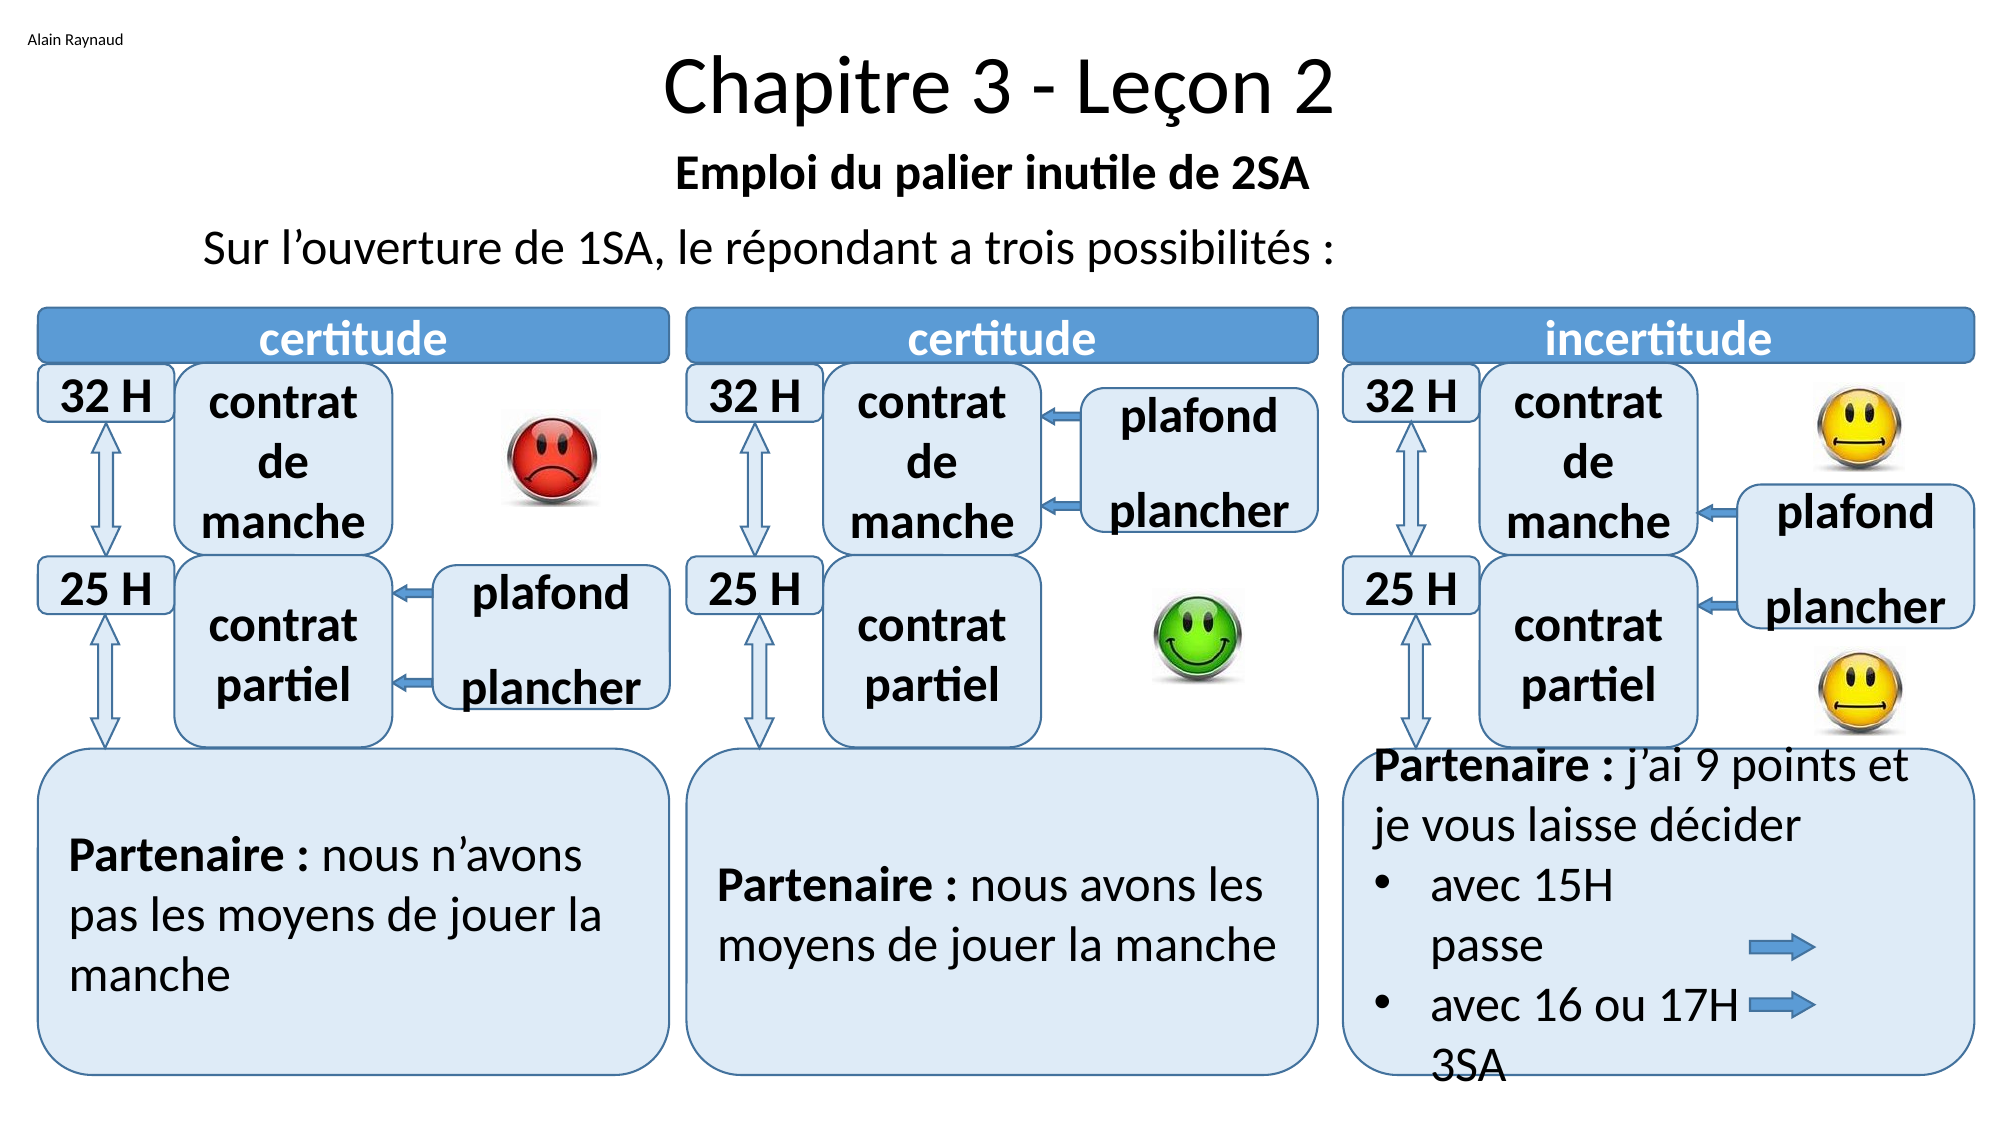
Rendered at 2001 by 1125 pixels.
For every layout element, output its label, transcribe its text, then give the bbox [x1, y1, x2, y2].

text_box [37, 362, 393, 555]
text_box certitude [36, 306, 671, 364]
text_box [393, 565, 670, 709]
picture [1814, 646, 1906, 736]
text_box incertitude [1341, 306, 1976, 364]
subtitle Emploi du palier inutile de 2SA Sur l’ouverture de 1SA, le répondant a trois possibilités : [37, 139, 1948, 1088]
text_box Partenaire : nous n’avons pas les moyens de jouer la manche [36, 747, 671, 1077]
text_box Partenaire : nous avons les moyens de jouer la manche [685, 747, 1319, 1077]
picture [501, 409, 601, 507]
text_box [1042, 388, 1318, 532]
text_box certitude [685, 306, 1319, 364]
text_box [1342, 555, 1698, 749]
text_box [1697, 484, 1975, 629]
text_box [1342, 362, 1698, 555]
title Chapitre 3 - Leçon 2 [249, 38, 1750, 139]
text_box Partenaire : j’ai 9 points et je vous laisse décider avec 15H passe avec 16 ou 17H 3SA [1341, 747, 1976, 1077]
picture [1813, 381, 1905, 472]
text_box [686, 362, 1042, 555]
text_box [1748, 990, 1817, 1020]
text_box [1748, 932, 1817, 962]
picture [1152, 588, 1245, 685]
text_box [686, 555, 1042, 749]
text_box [37, 555, 393, 749]
text_box Alain Raynaud [12, 21, 147, 57]
